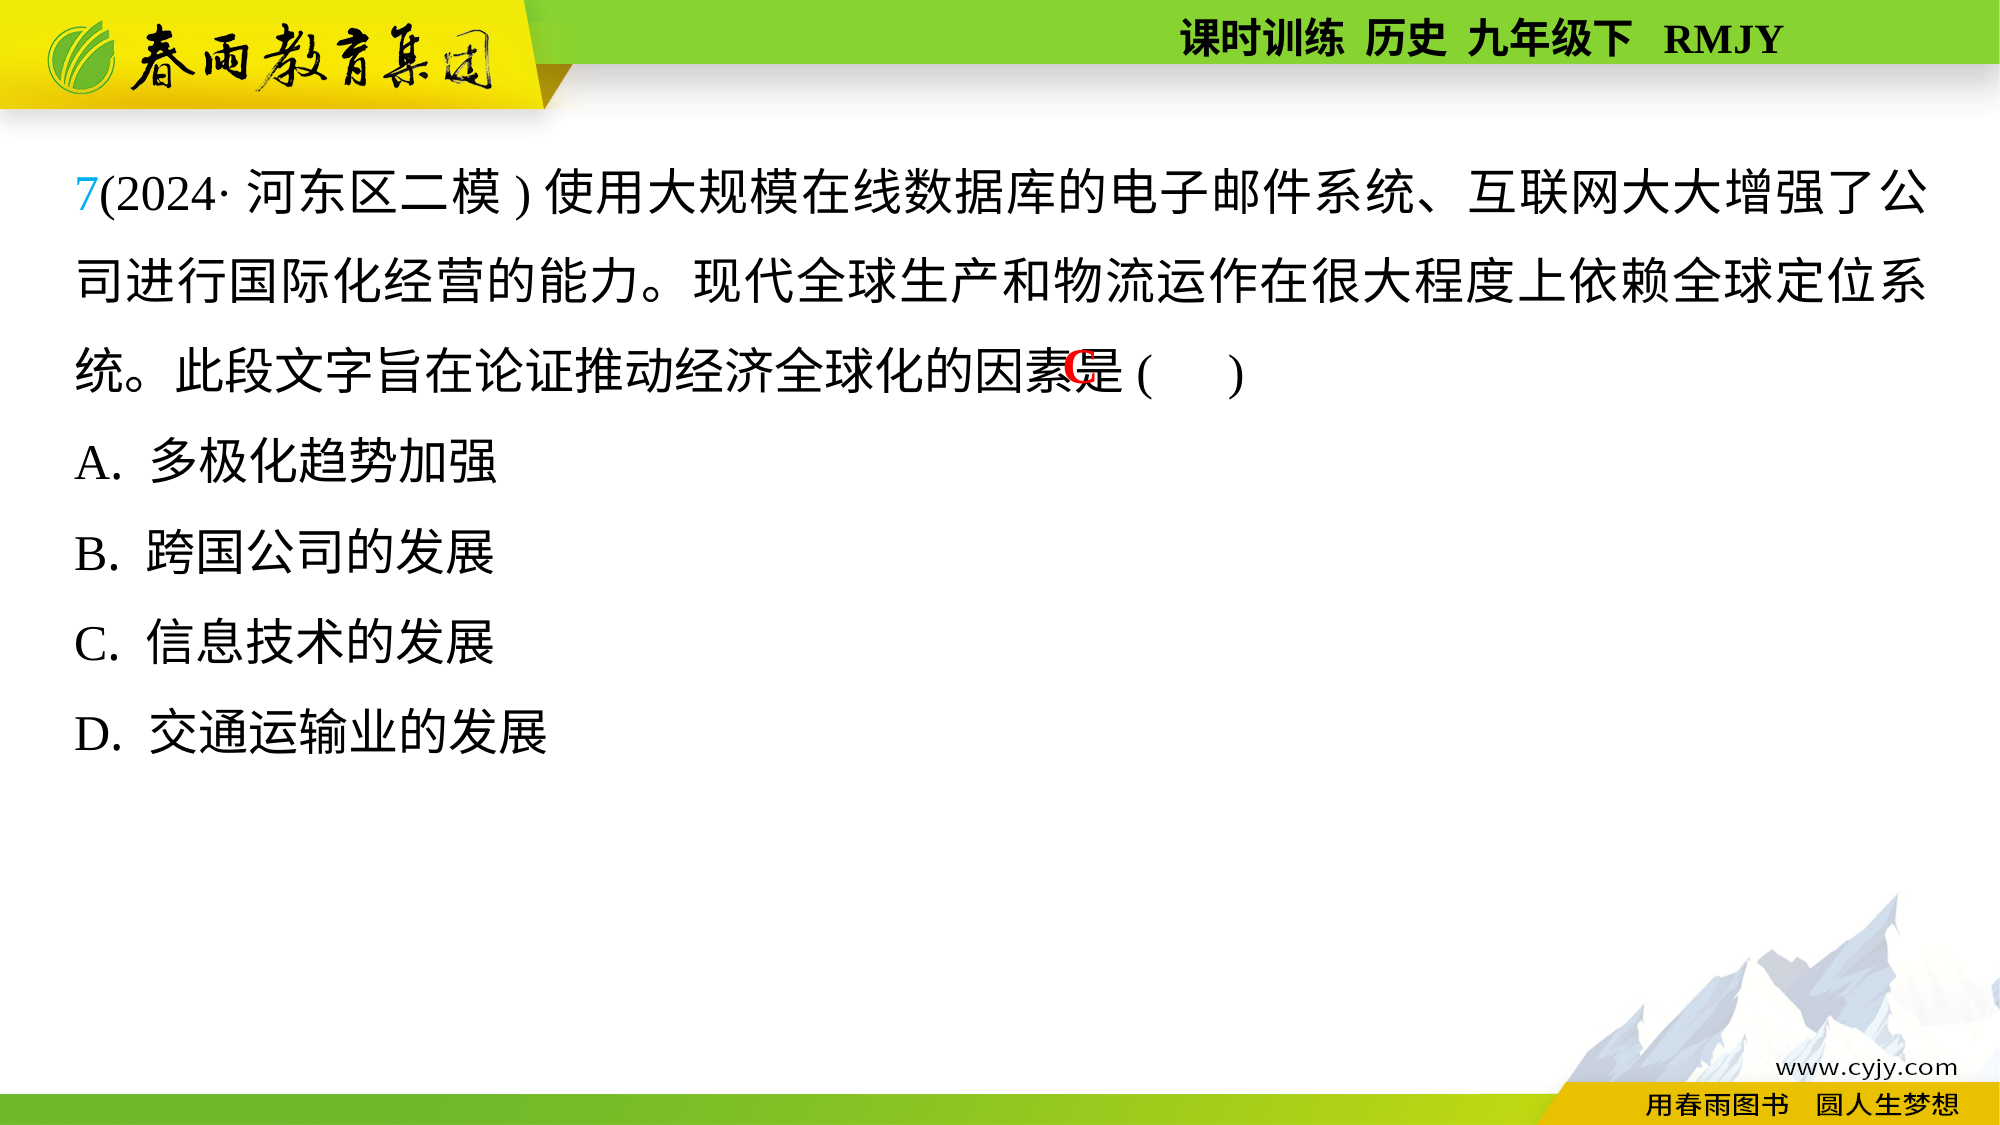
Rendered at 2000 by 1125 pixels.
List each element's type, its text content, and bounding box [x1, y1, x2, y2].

list 7(2024·河东区二模)使用大规模在线数据库的电子邮件系统、互联网大大增强了公司进行国际化经营的能力。现代全球生产和物流运作在很大程度上依赖全球定位系统。此段文字旨在论证推动经济全球化的因素是( ) A. 多极化趋势加强 B. 跨国公司的发展 C. 信息技术的发展 D. 交通运输业的发展 [59, 122, 1944, 763]
text_box C [1047, 326, 1114, 401]
picture [0, 0, 2000, 1125]
